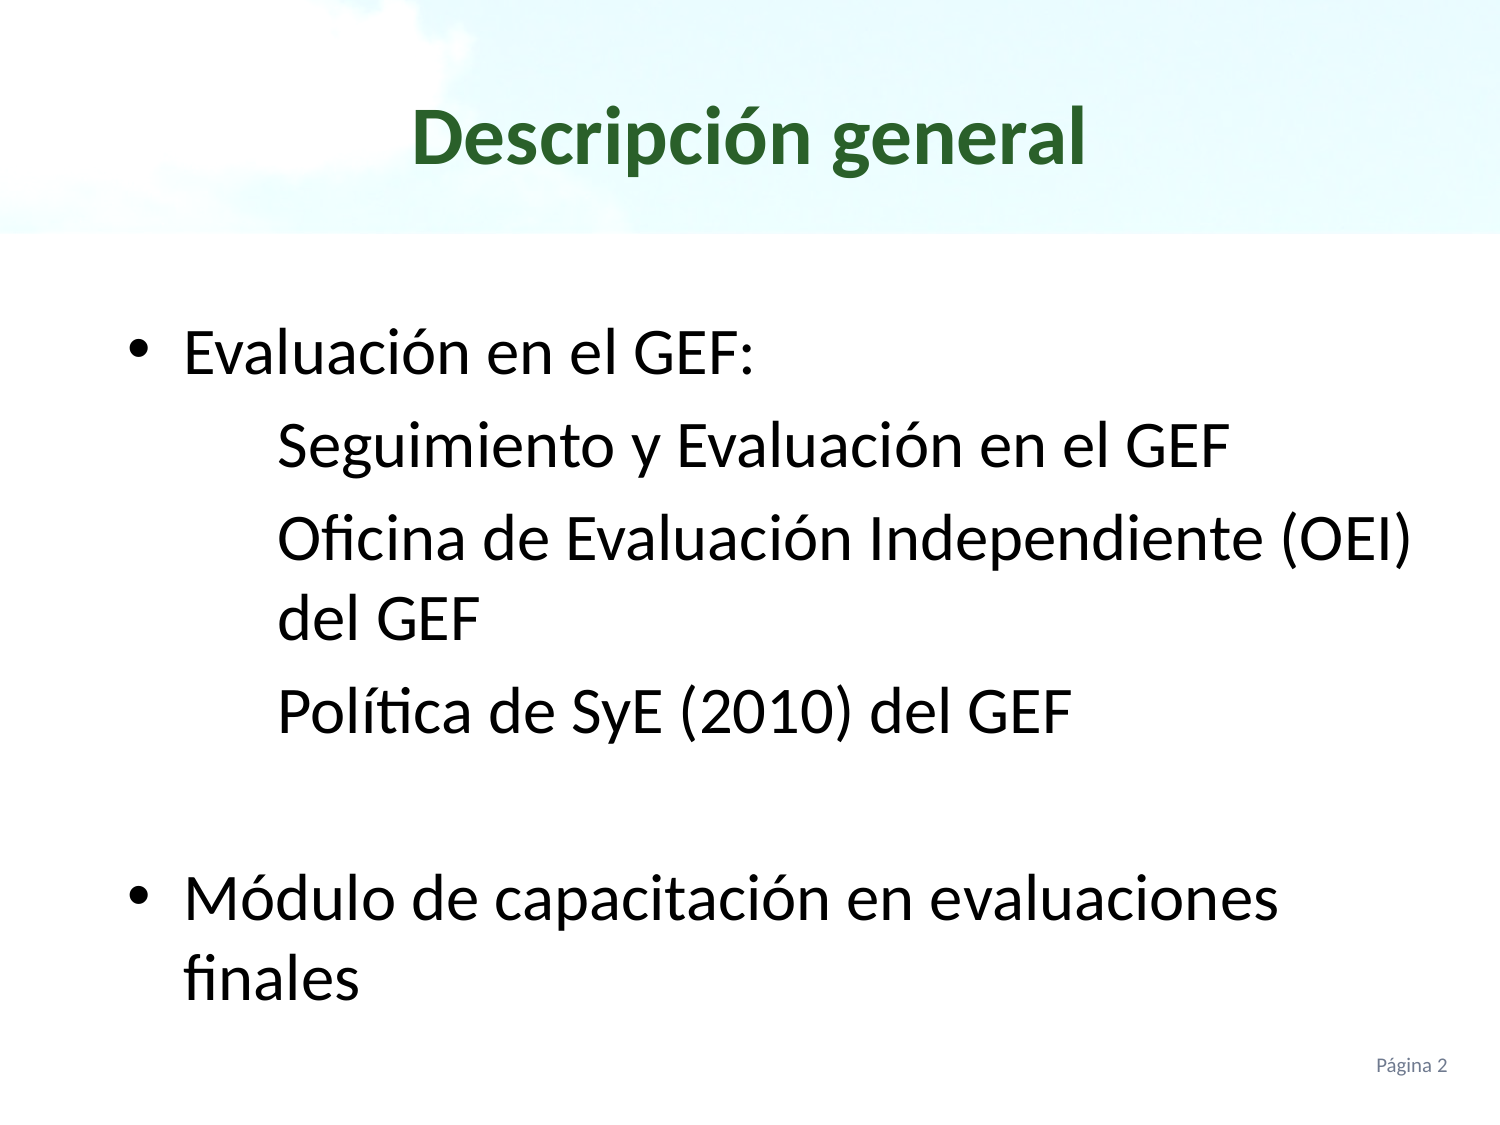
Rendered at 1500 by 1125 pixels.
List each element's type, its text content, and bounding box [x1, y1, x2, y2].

list Evaluación en el GEF: Seguimiento y Evaluación en el GEF Oficina de Evaluación Independiente (OEI) del GEF Política de SyE (2010) del GEF Módulo de capacitación en evaluaciones finales [112, 299, 1463, 1050]
title Descripción general [37, 37, 1463, 225]
